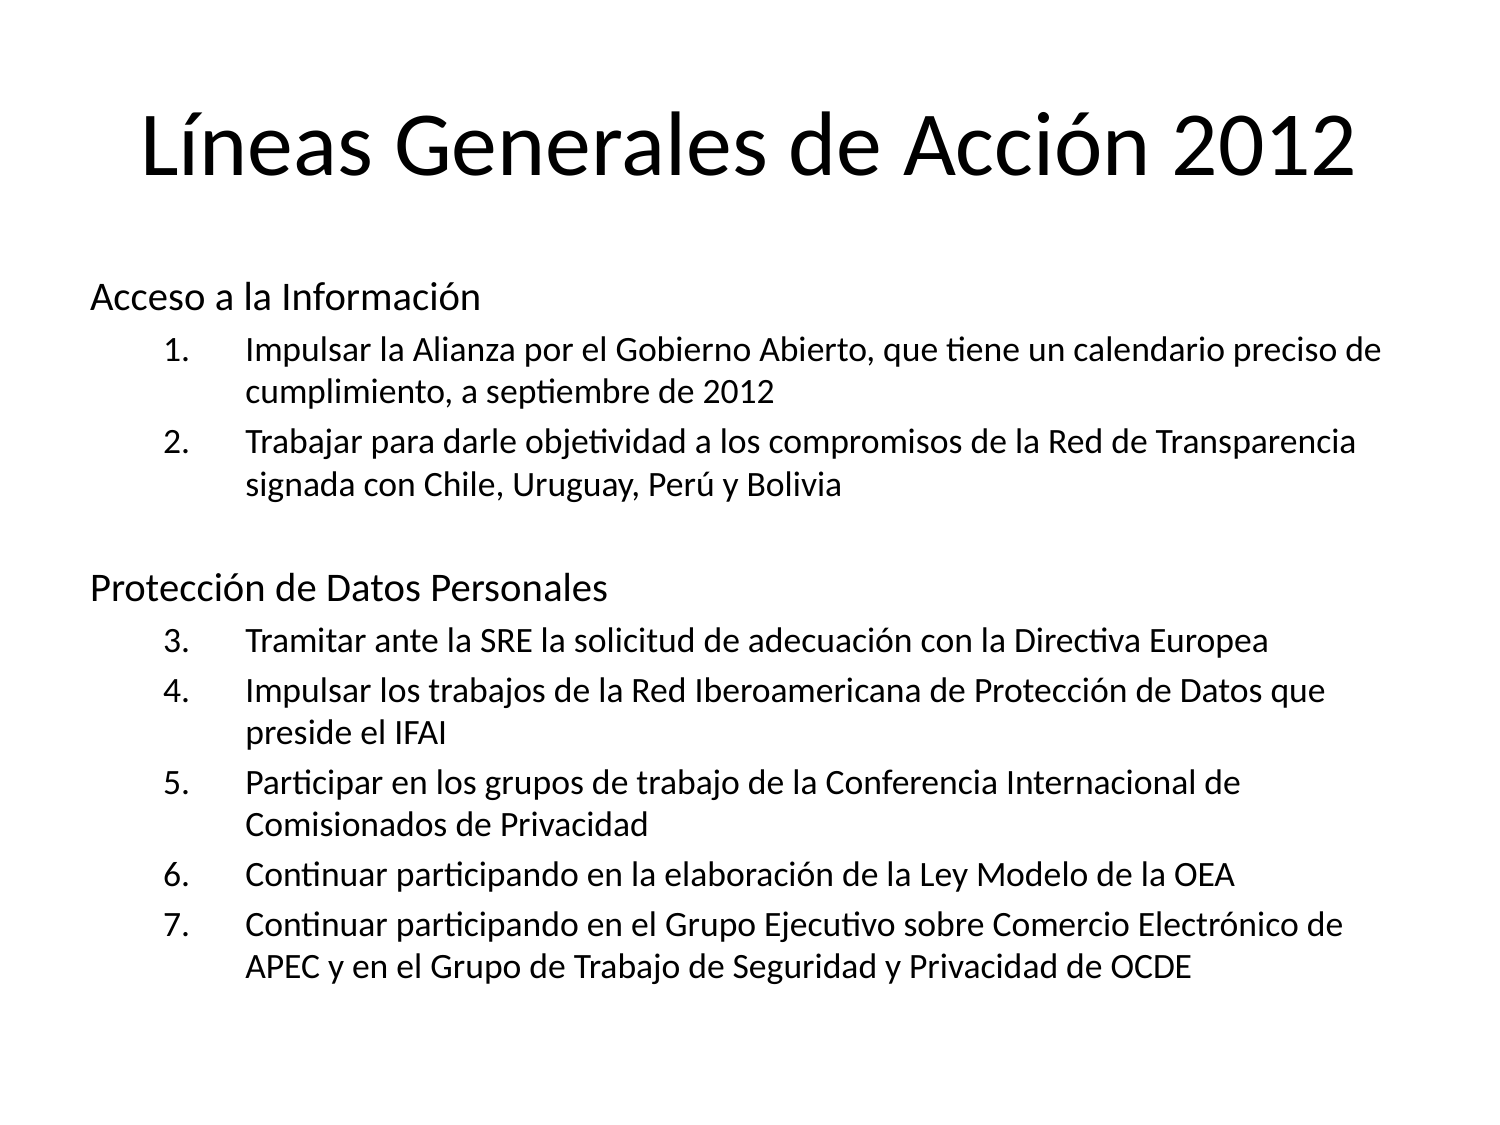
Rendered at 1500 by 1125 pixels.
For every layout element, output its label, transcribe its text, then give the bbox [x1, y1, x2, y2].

title Líneas Generales de Acción 2012 [75, 45, 1425, 233]
list Acceso a la Información Impulsar la Alianza por el Gobierno Abierto, que tiene un calendario preciso de cumplimiento, a septiembre de 2012 Trabajar para darle objetividad a los compromisos de la Red de Transparencia signada con Chile, Uruguay, Perú y Bolivia Protección de Datos Personales Tramitar ante la SRE la solicitud de adecuación con la Directiva Europea Impulsar los trabajos de la Red Iberoamericana de Protección de Datos que preside el IFAI Participar en los grupos de trabajo de la Conferencia Internacional de Comisionados de Privacidad Continuar participando en la elaboración de la Ley Modelo de la OEA Continuar participando en el Grupo Ejecutivo sobre Comercio Electrónico de APEC y en el Grupo de Trabajo de Seguridad y Privacidad de OCDE [75, 262, 1425, 1005]
